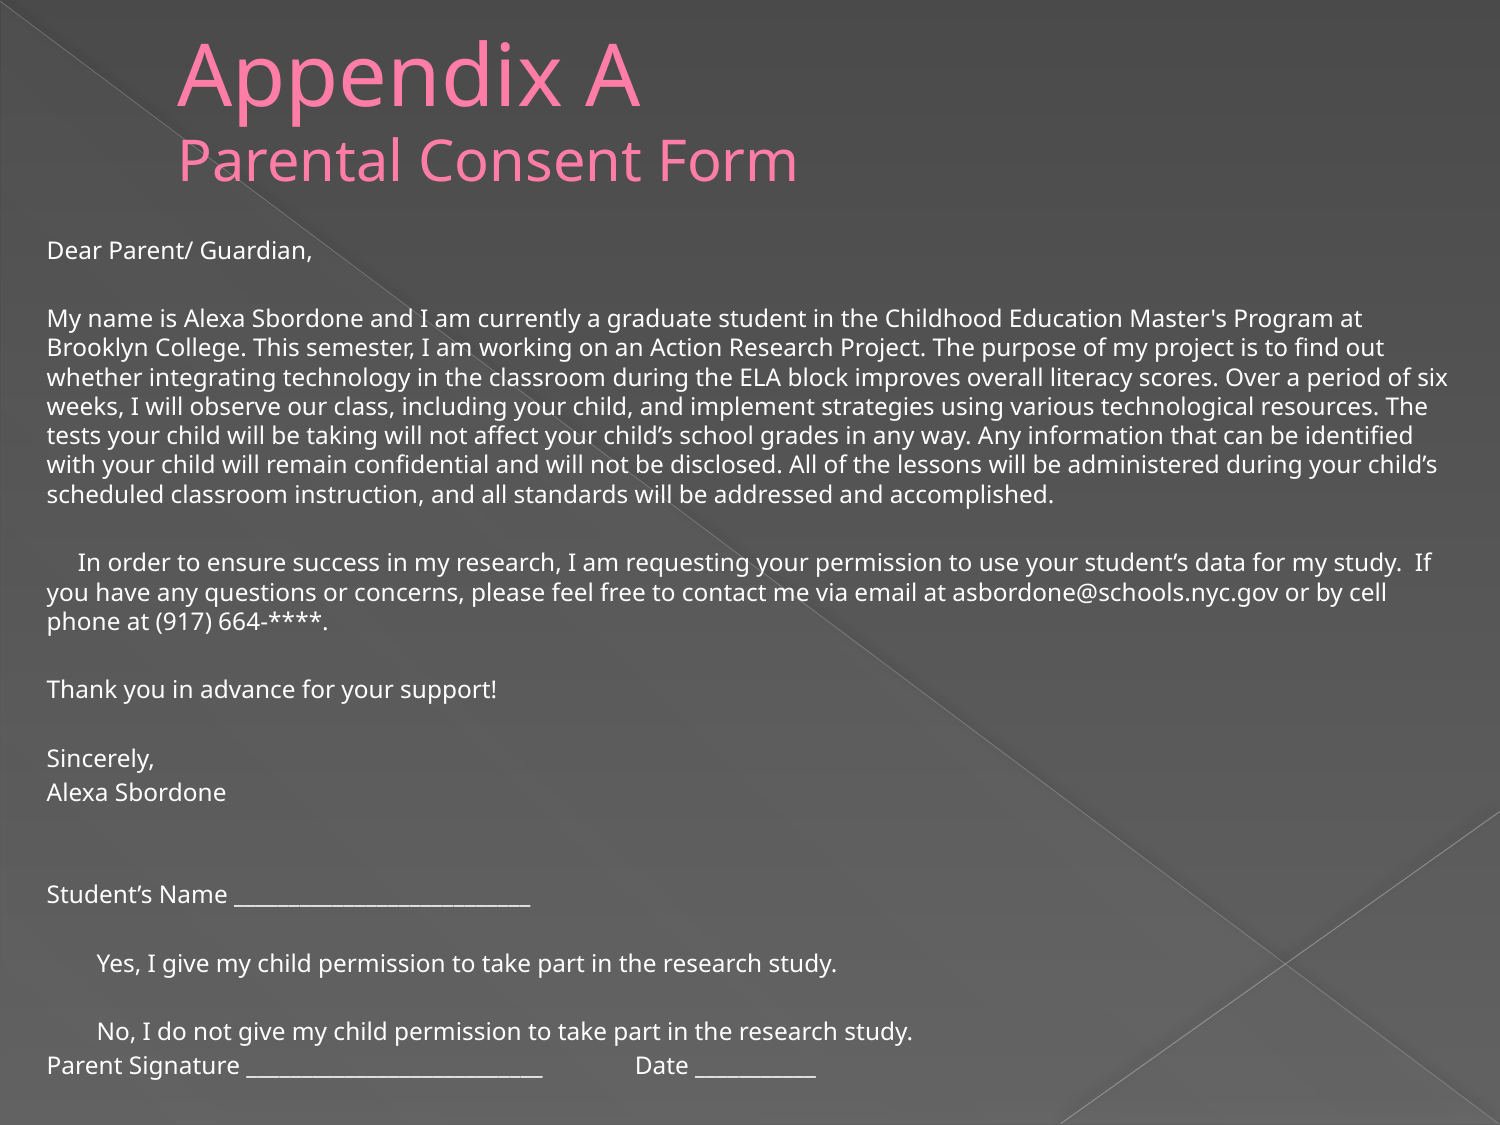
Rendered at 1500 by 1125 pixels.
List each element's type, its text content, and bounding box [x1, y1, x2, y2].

list Dear Parent/ Guardian, My name is Alexa Sbordone and I am currently a graduate student in the Childhood Education Master's Program at Brooklyn College. This semester, I am working on an Action Research Project. The purpose of my project is to find out whether integrating technology in the classroom during the ELA block improves overall literacy scores. Over a period of six weeks, I will observe our class, including your child, and implement strategies using various technological resources. The tests your child will be taking will not affect your child’s school grades in any way. Any information that can be identified with your child will remain confidential and will not be disclosed. All of the lessons will be administered during your child’s scheduled classroom instruction, and all standards will be addressed and accomplished. In order to ensure success in my research, I am requesting your permission to use your student’s data for my study. If you have any questions or concerns, please feel free to contact me via email at asbordone@schools.nyc.gov or by cell phone at (917) 664-****. Thank you in advance for your support! Sincerely, Alexa Sbordone Student’s Name ___________________________ Yes, I give my child permission to take part in the research study. No, I do not give my child permission to take part in the research study. Parent Signature ___________________________ Date ___________ [21, 193, 1476, 1094]
title Appendix A Parental Consent Form [75, 11, 1425, 193]
